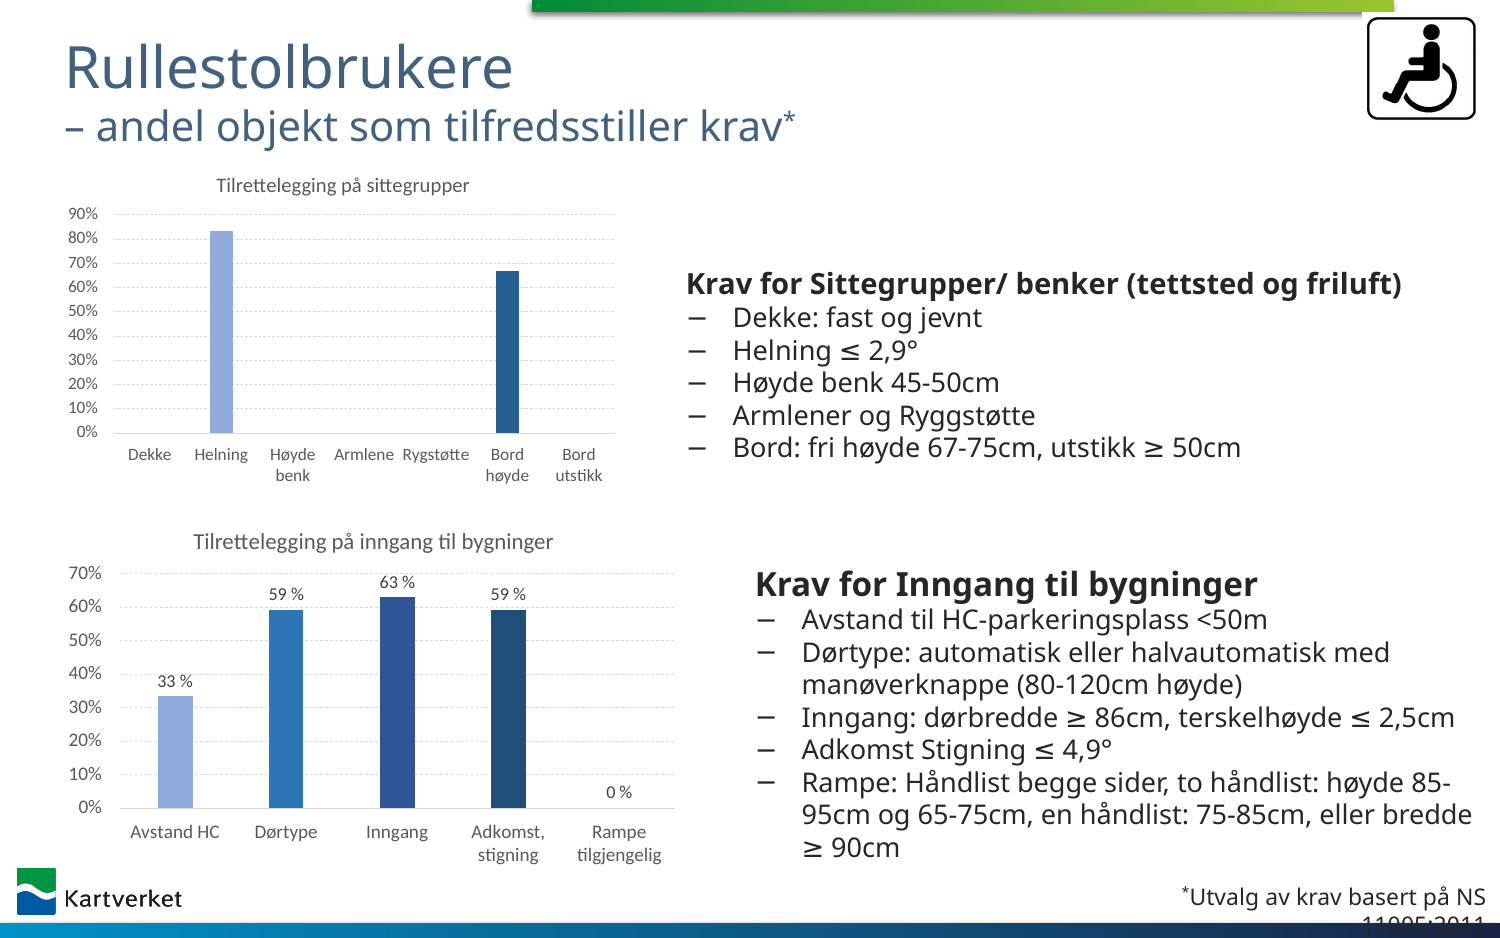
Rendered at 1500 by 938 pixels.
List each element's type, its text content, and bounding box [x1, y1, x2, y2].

picture [1362, 12, 1481, 126]
text_box Rullestolbrukere – andel objekt som tilfredsstiller krav* [49, 25, 1431, 158]
text_box *Utvalg av krav basert på NS 11005:2011 [1068, 873, 1500, 938]
picture [62, 520, 686, 874]
text_box Krav for Sittegrupper/ benker (tettsted og friluft) Dekke: fast og jevnt Helning ≤ 2,9° Høyde benk 45-50cm Armlener og Ryggstøtte Bord: fri høyde 67-75cm, utstikk ≥ 50cm [670, 258, 1418, 471]
picture [62, 166, 625, 492]
text_box Krav for Inngang til bygninger Avstand til HC-parkeringsplass <50m Dørtype: automatisk eller halvautomatisk med manøverknappe (80-120cm høyde) Inngang: dørbredde ≥ 86cm, terskelhøyde ≤ 2,5cm Adkomst Stigning ≤ 4,9° Rampe: Håndlist begge sider, to håndlist: høyde 85-95cm og 65-75cm, en håndlist: 75-85cm, eller bredde ≥ 90cm [740, 555, 1491, 870]
